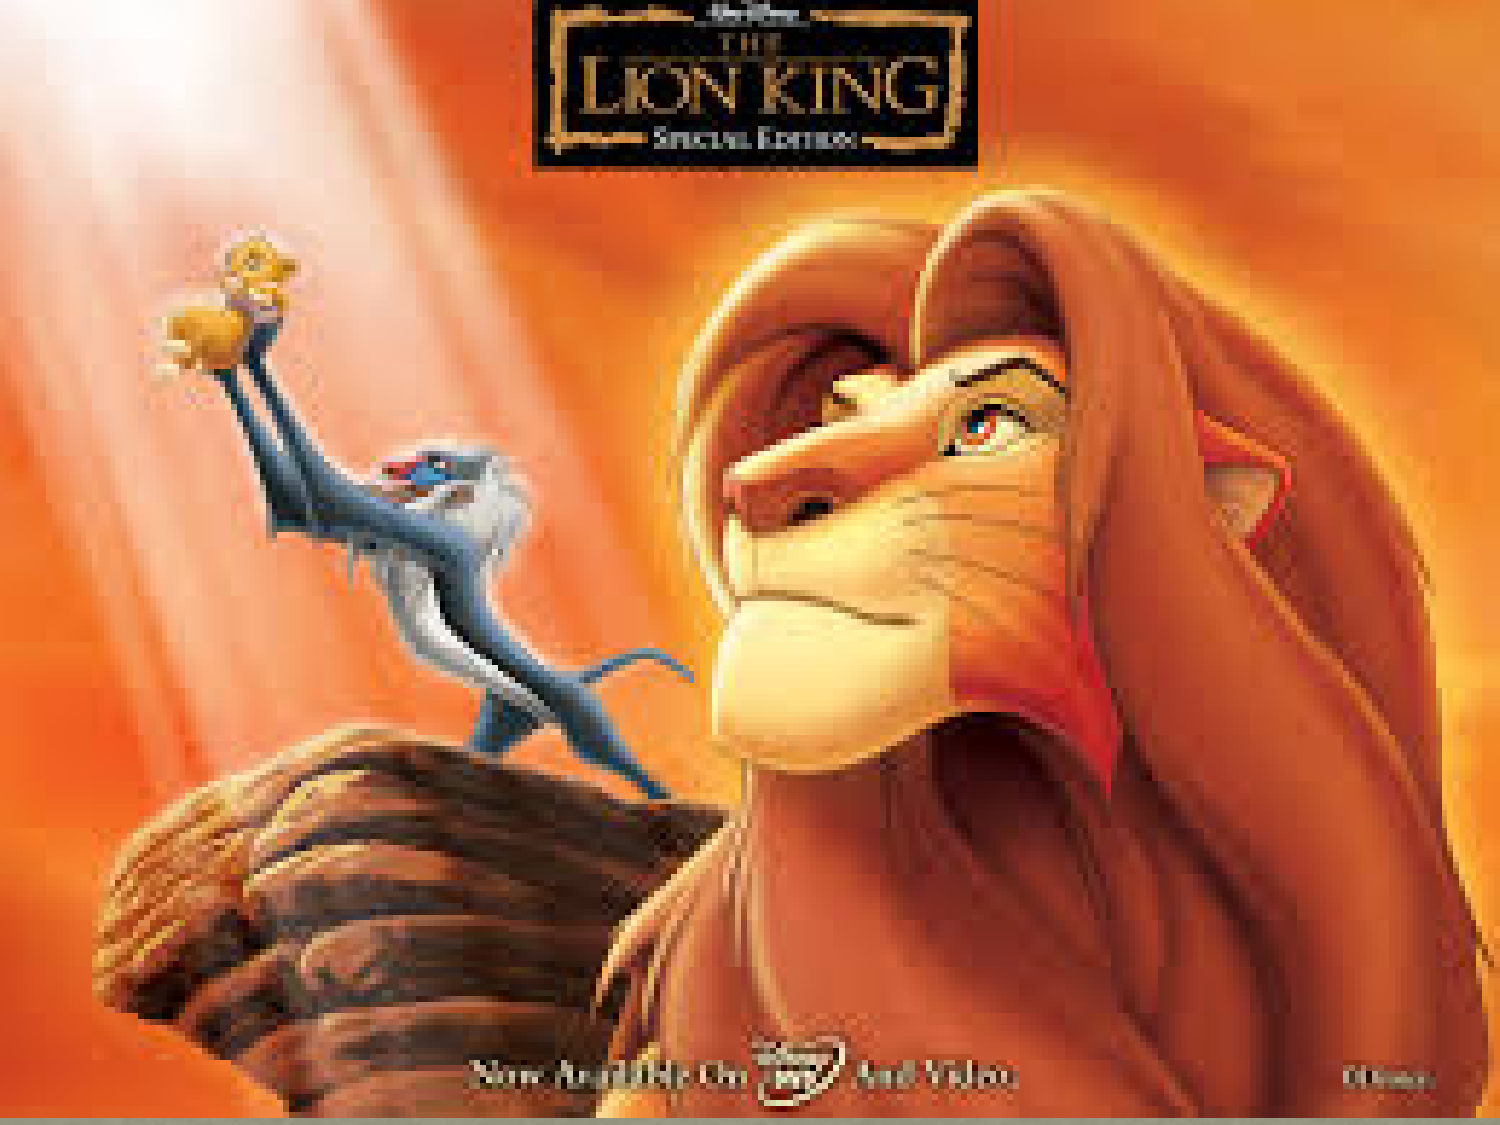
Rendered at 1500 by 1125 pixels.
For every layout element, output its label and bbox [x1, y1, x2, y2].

list [0, 0, 1500, 1125]
